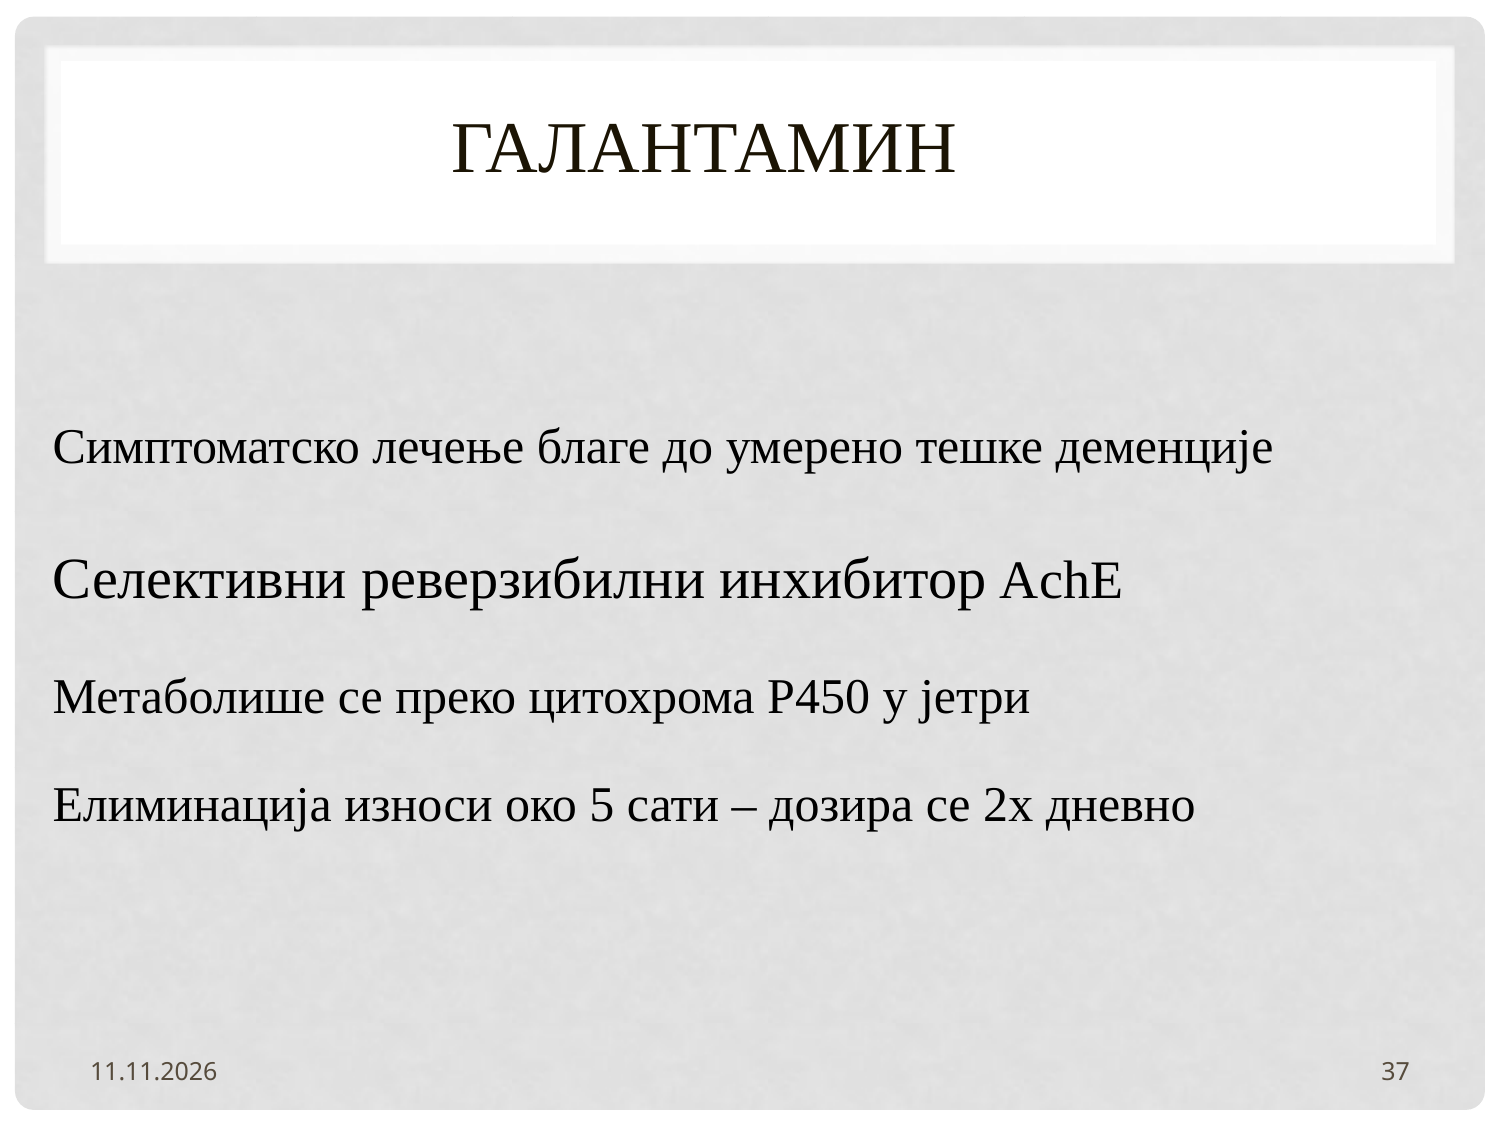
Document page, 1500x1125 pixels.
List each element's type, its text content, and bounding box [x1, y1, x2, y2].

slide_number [75, 1042, 425, 1103]
title ГАЛАНТАМИН [375, 50, 1034, 238]
text_box Симптоматско лечење благе до умерено тешке деменције Селективни реверзибилни инхибитор AchE Метаболише се преко цитохрома P450 у јетри Елиминација износи око 5 сати – дозира се 2х дневно [37, 275, 1458, 1104]
slide_number 37 [1074, 1042, 1425, 1103]
